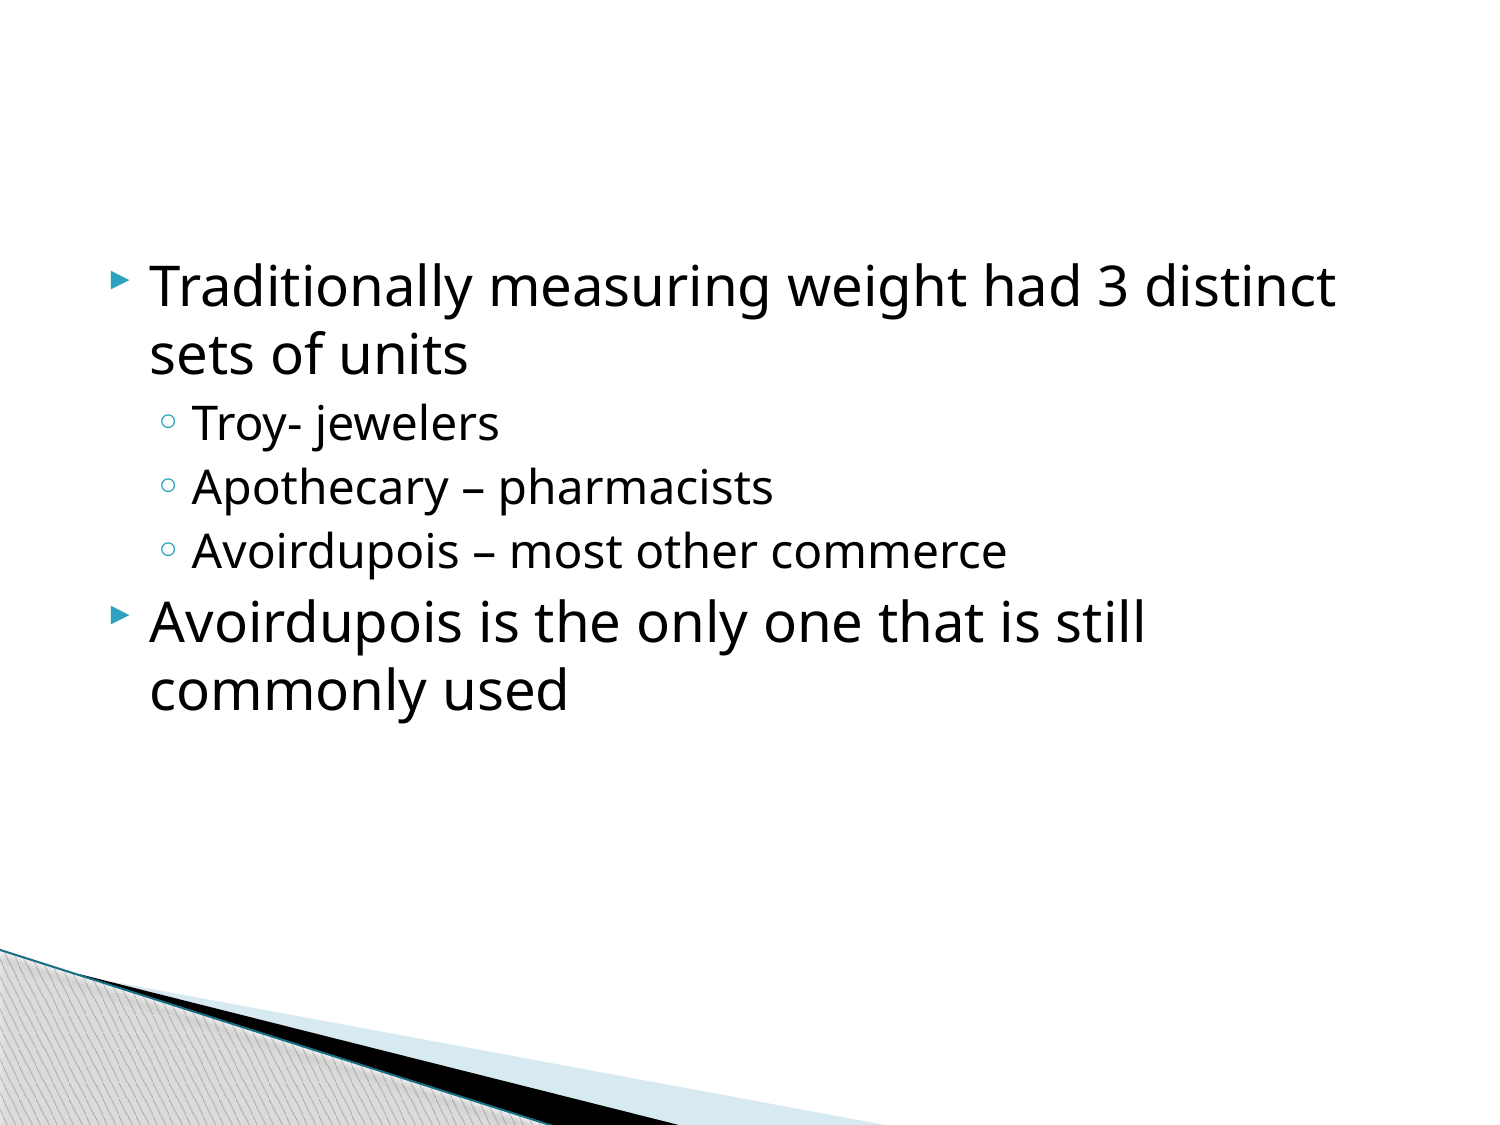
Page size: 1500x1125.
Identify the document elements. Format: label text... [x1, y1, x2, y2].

list Traditionally measuring weight had 3 distinct sets of units Troy- jewelers Apothecary – pharmacists Avoirdupois – most other commerce Avoirdupois is the only one that is still commonly used [75, 243, 1425, 986]
